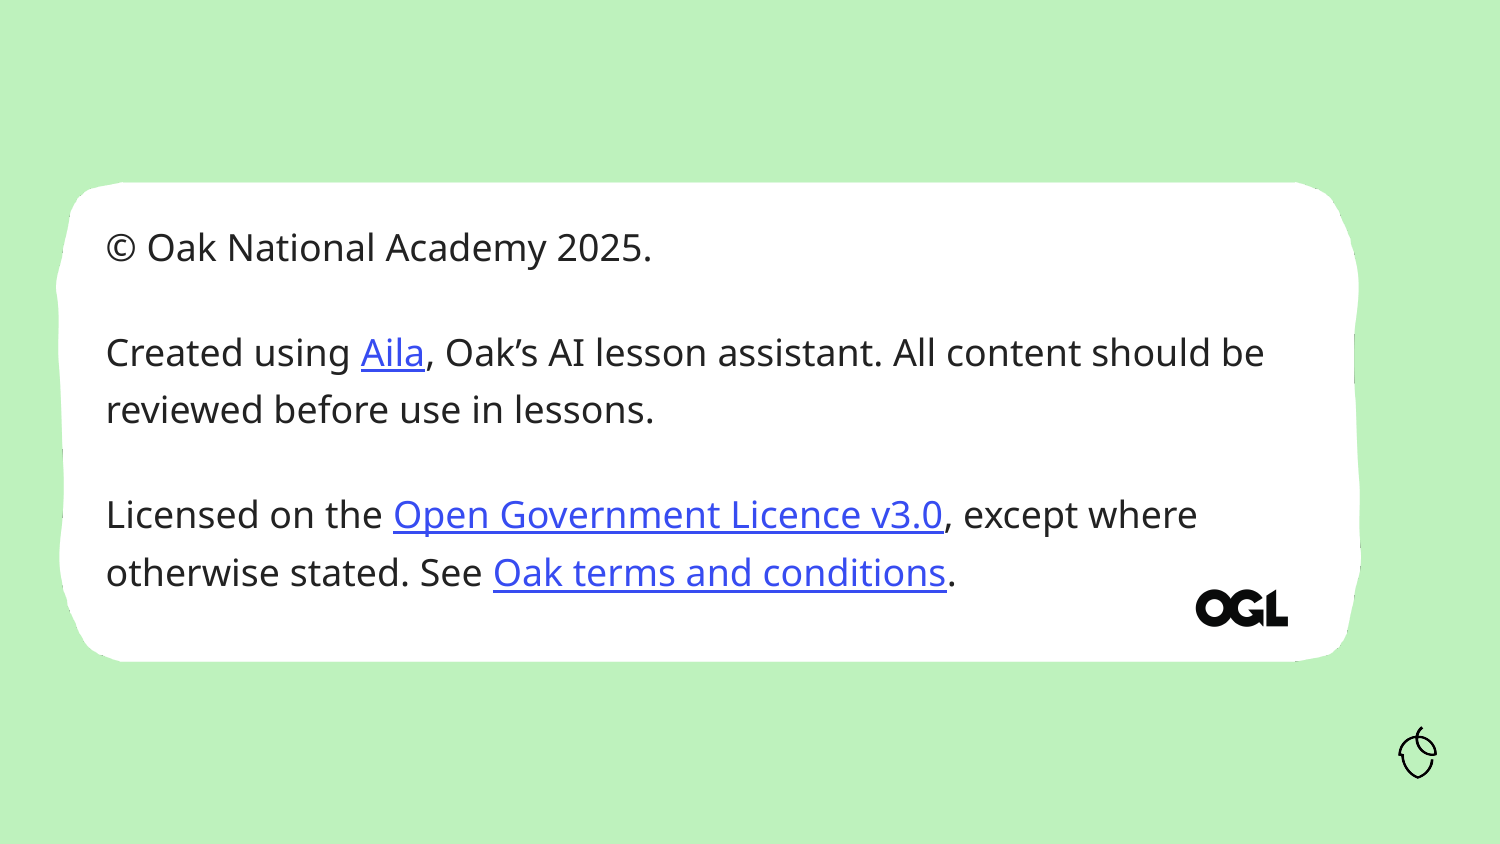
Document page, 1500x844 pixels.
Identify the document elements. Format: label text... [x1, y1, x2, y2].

picture [1398, 726, 1437, 779]
subtitle © Oak National Academy 2025. Created using Aila, Oak’s AI lesson assistant. All content should be reviewed before use in lessons. Licensed on the Open Government Licence v3.0, except where otherwise stated. See Oak terms and conditions. [105, 215, 1312, 603]
picture [56, 182, 1361, 662]
